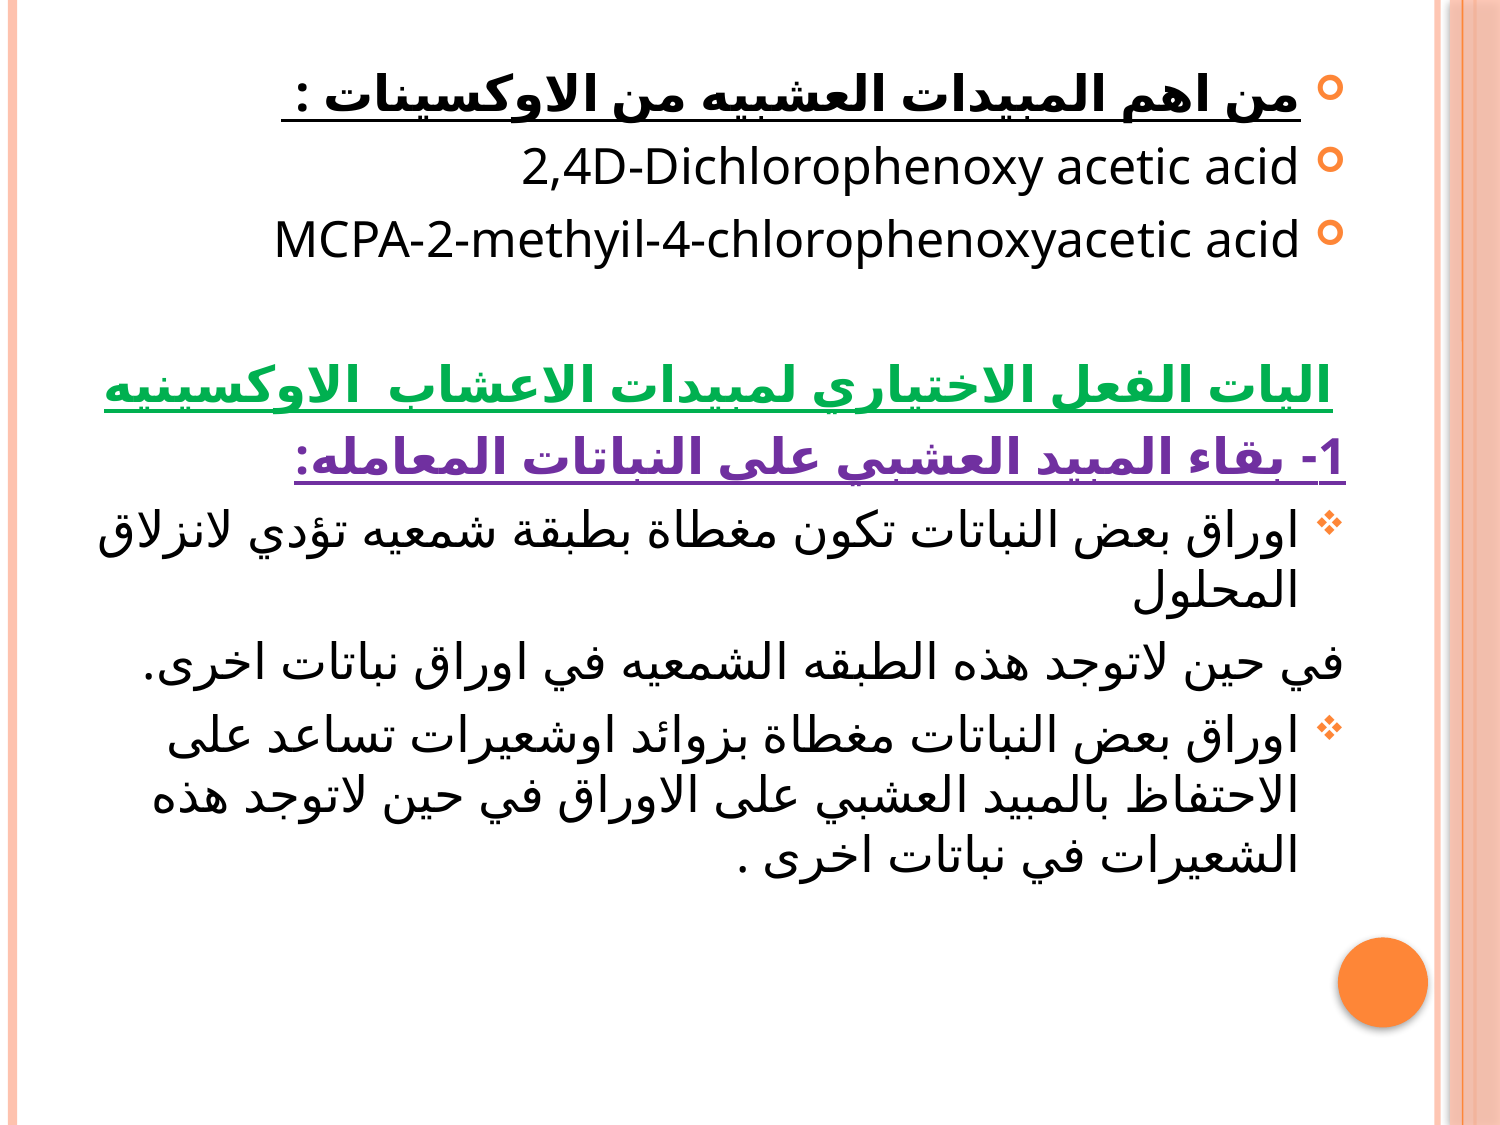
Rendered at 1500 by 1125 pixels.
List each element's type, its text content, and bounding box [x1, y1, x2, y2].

list من اهم المبيدات العشبيه من الاوكسينات : 2,4D-Dichlorophenoxy acetic acid MCPA-2-methyil-4-chlorophenoxyacetic acid اليات الفعل الاختياري لمبيدات الاعشاب الاوكسينيه 1- بقاء المبيد العشبي على النباتات المعامله: اوراق بعض النباتات تكون مغطاة بطبقة شمعيه تؤدي لانزلاق المحلول في حين لاتوجد هذه الطبقه الشمعيه في اوراق نباتات اخرى. اوراق بعض النباتات مغطاة بزوائد اوشعيرات تساعد على الاحتفاظ بالمبيد العشبي على الاوراق في حين لاتوجد هذه الشعيرات في نباتات اخرى . [76, 54, 1361, 1047]
